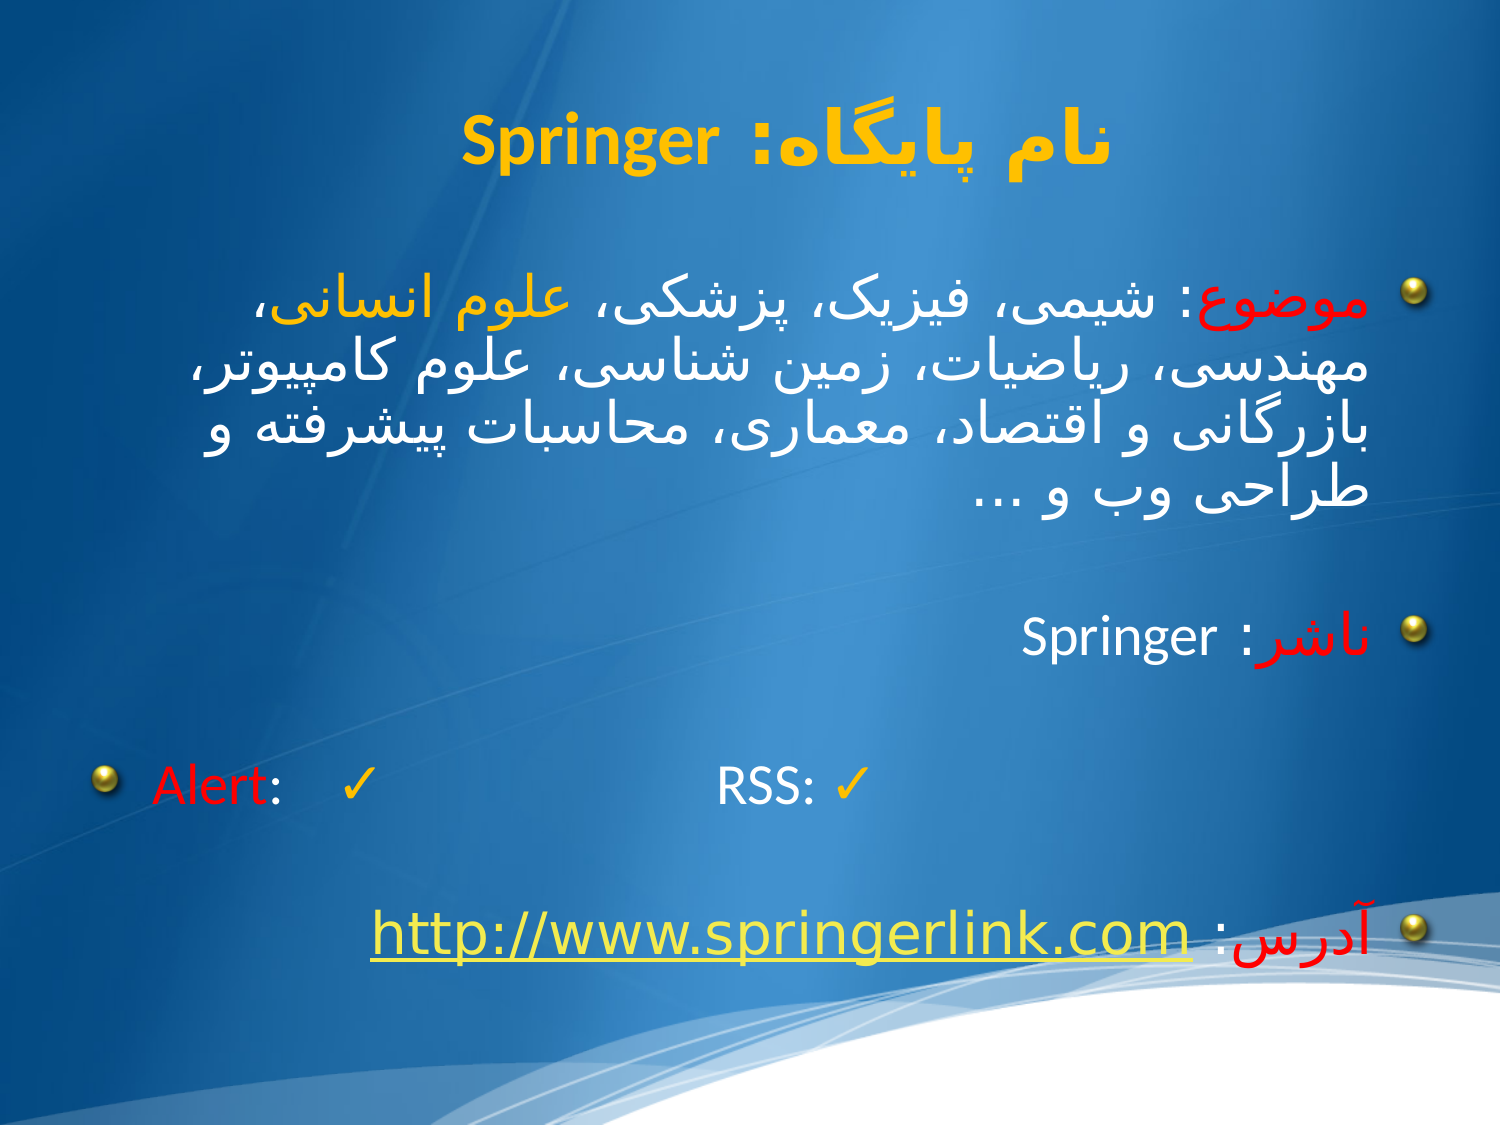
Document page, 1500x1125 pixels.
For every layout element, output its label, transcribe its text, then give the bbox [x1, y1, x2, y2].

list نام پایگاه: Springer موضوع: شیمی، فیزیک، پزشکی، علوم انسانی، مهندسی، ریاضیات، زمین شناسی، علوم کامپیوتر، بازرگانی و اقتصاد، معماری، محاسبات پیشرفته و طراحی وب و ... ناشر: Springer Alert: ✓ RSS: ✓ آدرس: http://www.springerlink.com [87, 99, 1438, 1038]
picture [0, 0, 1500, 1125]
